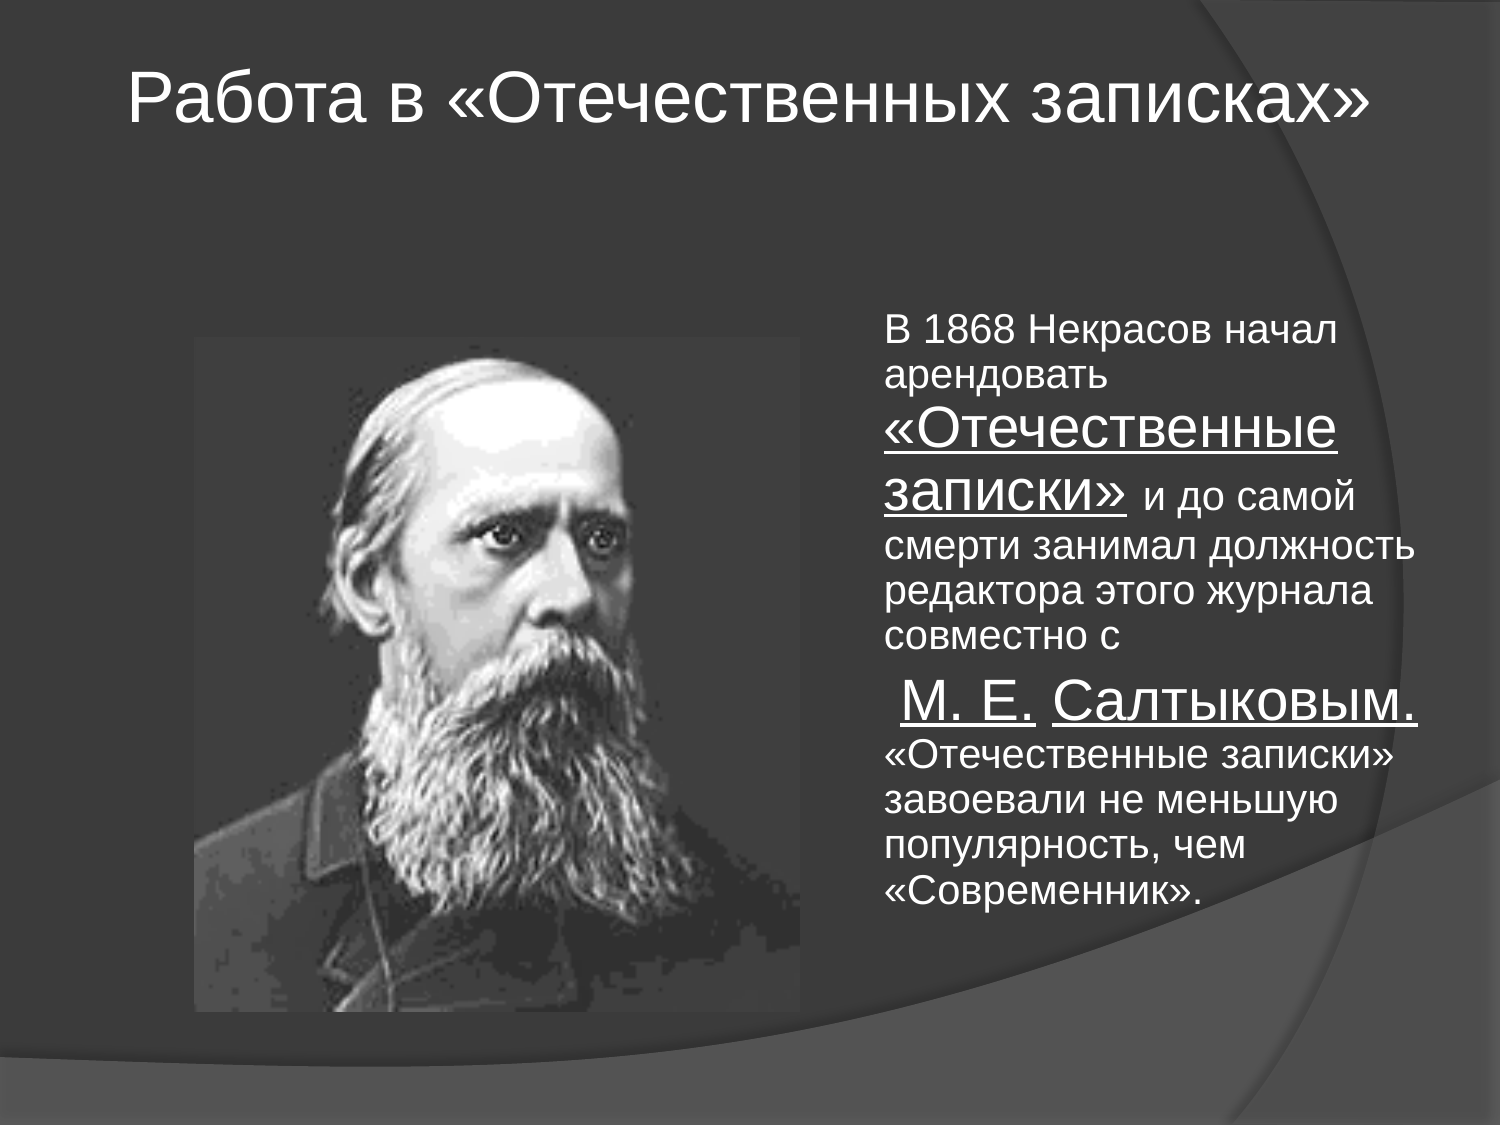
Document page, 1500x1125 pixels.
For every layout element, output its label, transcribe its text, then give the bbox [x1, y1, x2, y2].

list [194, 337, 800, 1012]
list В 1868 Некрасов начал арендовать «Отечественные записки» и до самой смерти занимал должность редактора этого журнала совместно с М. Е. Салтыковым. «Отечественные записки» завоевали не меньшую популярность, чем «Современник». [800, 299, 1463, 1013]
title Работа в «Отечественных записках» [0, 0, 1500, 188]
